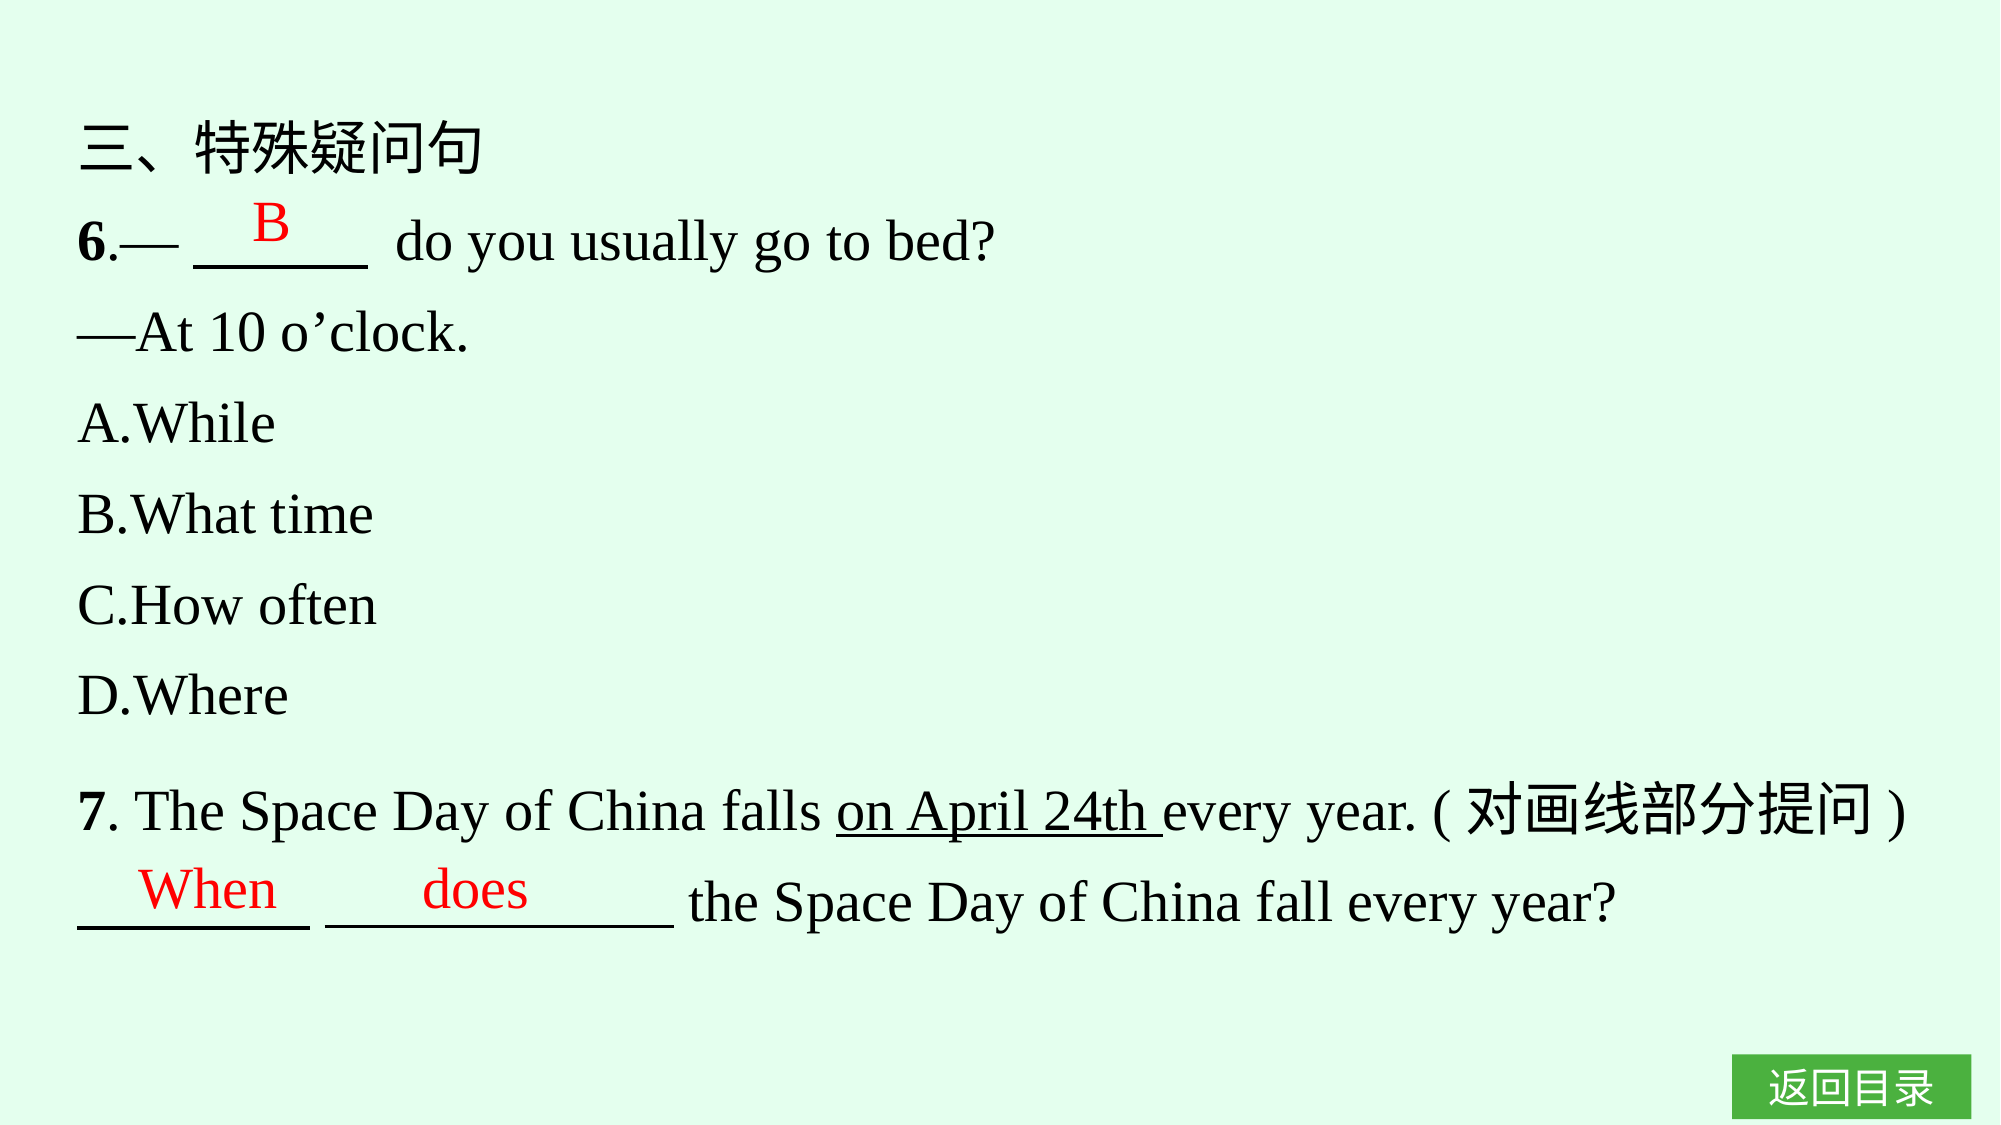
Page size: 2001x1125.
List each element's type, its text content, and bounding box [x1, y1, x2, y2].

text_box When does [123, 843, 545, 928]
text_box 三、特殊疑问句 6.— do you usually go to bed? —At 10 o’clock. A.While B.What time C.How often D.Where [62, 82, 1938, 735]
text_box 7. The Space Day of China falls on April 24th every year. (对画线部分提问) the Space Day of China fall every year? [62, 743, 1938, 941]
text_box B [237, 175, 307, 261]
